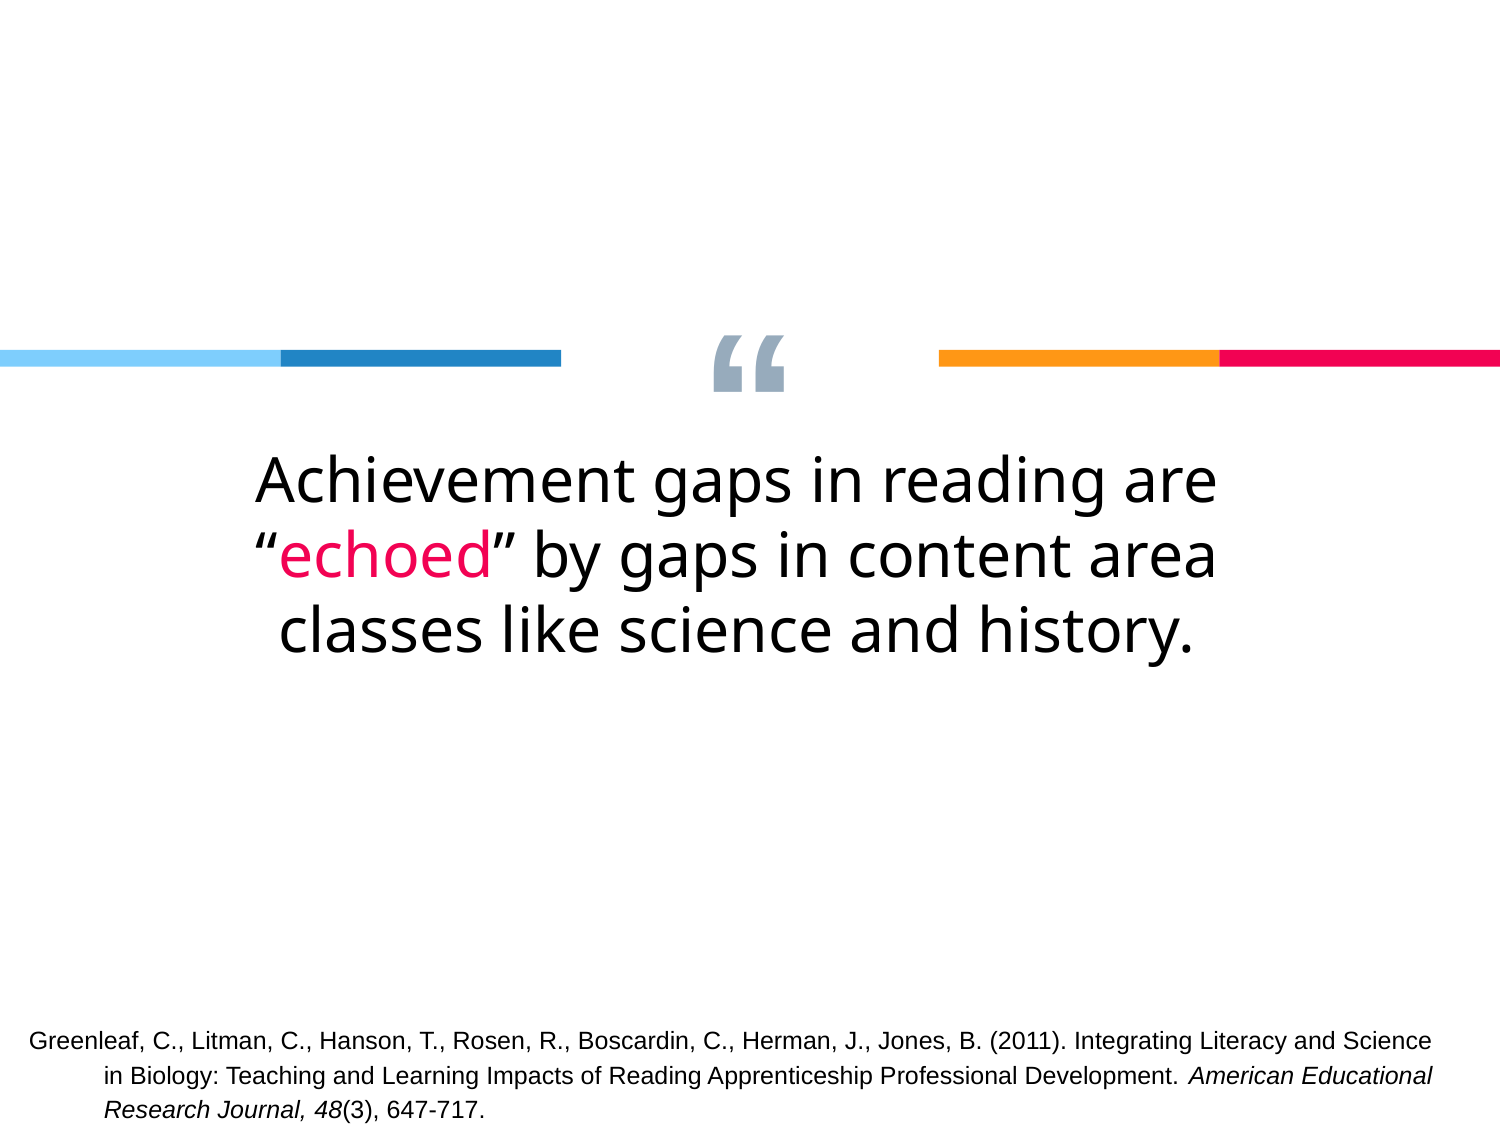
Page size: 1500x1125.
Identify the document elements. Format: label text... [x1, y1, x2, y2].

list Achievement gaps in reading are “echoed” by gaps in content area classes like science and history. [163, 425, 1312, 776]
text_box Greenleaf, C., Litman, C., Hanson, T., Rosen, R., Boscardin, C., Herman, J., Jones, B. (2011). Integrating Literacy and Science in Biology: Teaching and Learning Impacts of Reading Apprenticeship Professional Development. American Educational Research Journal, 48(3), 647-717. [13, 1005, 1462, 1125]
